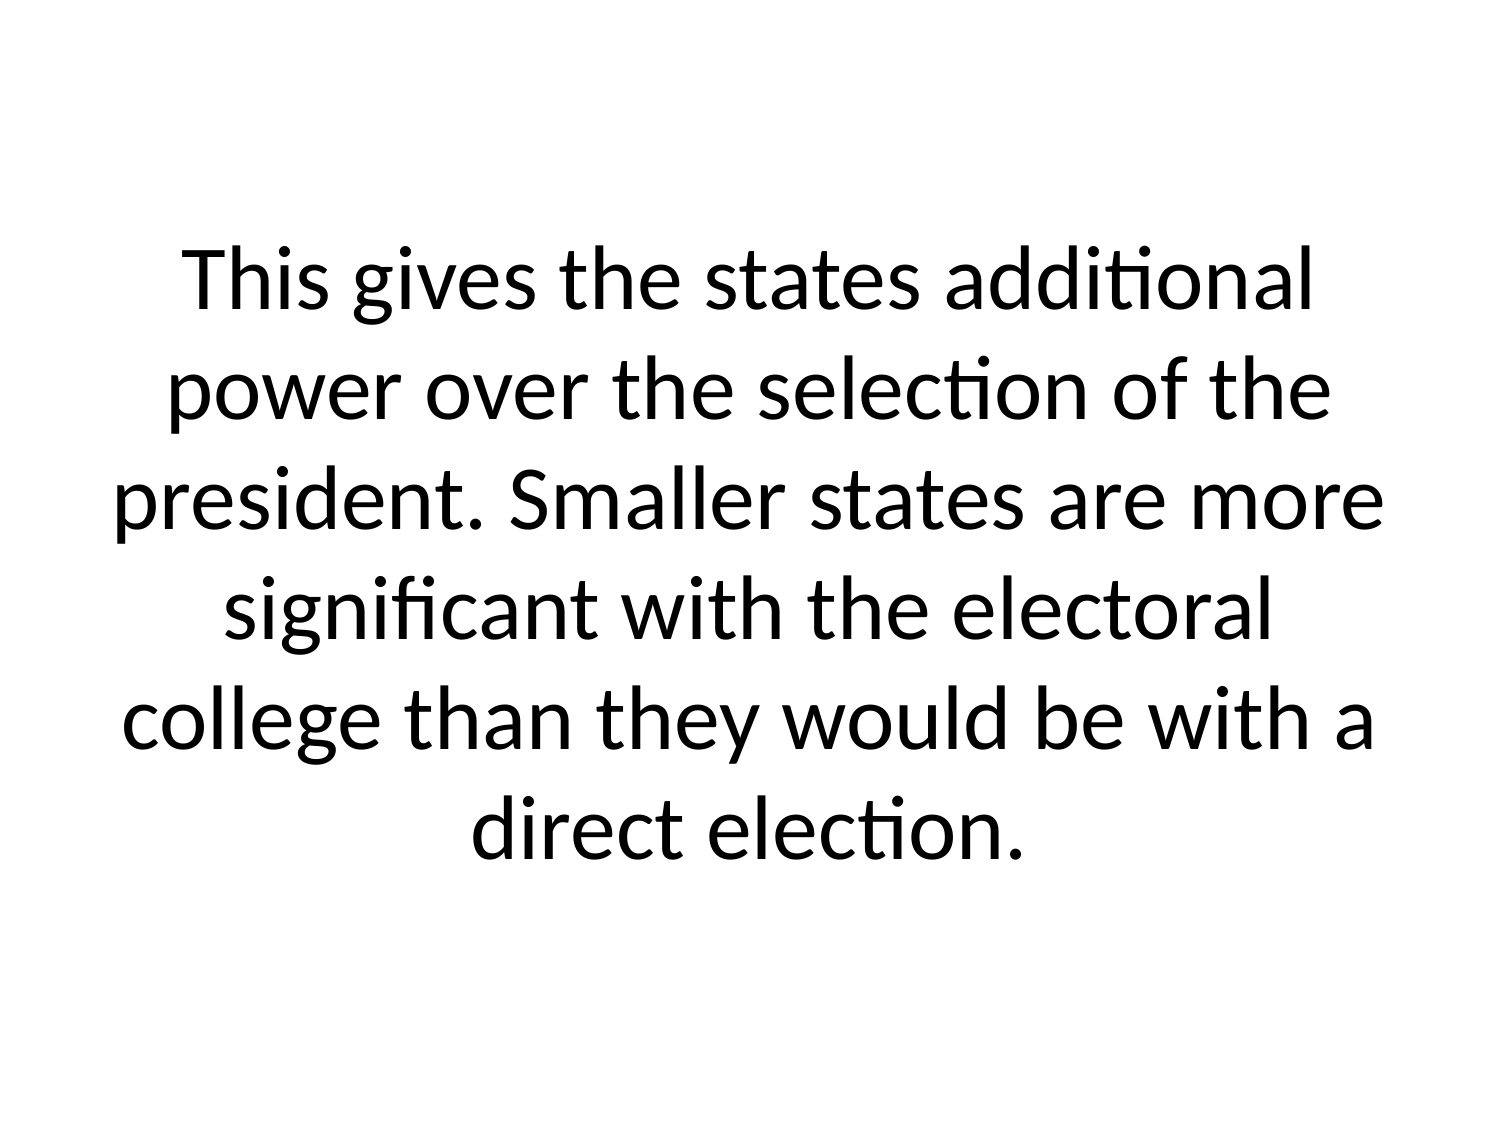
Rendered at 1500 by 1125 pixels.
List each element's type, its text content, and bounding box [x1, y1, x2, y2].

title This gives the states additional power over the selection of the president. Smaller states are more significant with the electoral college than they would be with a direct election. [74, 44, 1426, 1051]
